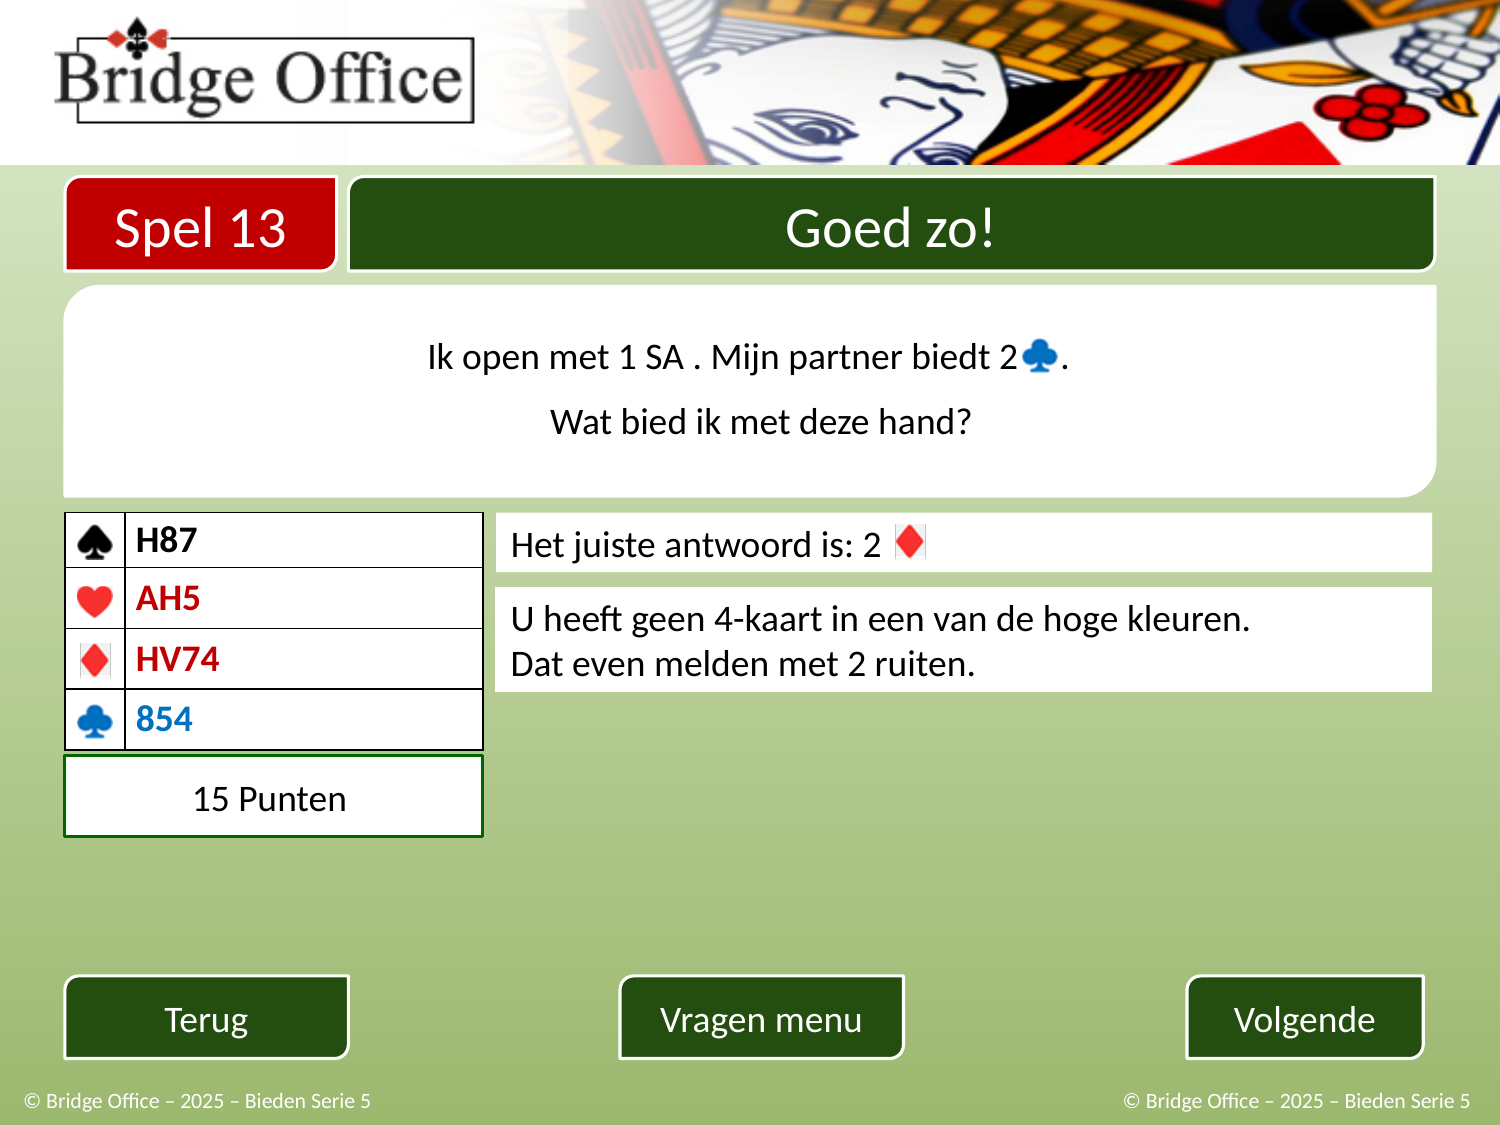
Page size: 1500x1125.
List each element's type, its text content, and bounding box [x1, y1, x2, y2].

table_cell [66, 629, 124, 688]
text_box © Bridge Office – 2025 – Bieden Serie 5 [8, 1079, 393, 1121]
picture [0, 0, 1500, 166]
text_box Wat bied ik met deze hand? [528, 389, 995, 450]
text_box Terug [63, 974, 350, 1061]
table_cell HV74 [126, 629, 482, 688]
picture [77, 643, 114, 679]
text_box Spel 13 [63, 179, 339, 273]
text_box Volgende [1185, 974, 1425, 1061]
table_cell [66, 690, 124, 749]
table_header [66, 513, 124, 567]
table_cell AH5 [126, 568, 482, 628]
text_box Goed zo! [346, 179, 1437, 273]
text_box Het juiste antwoord is: 2 [496, 512, 1433, 573]
text_box © Bridge Office – 2025 – Bieden Serie 5 [1107, 1079, 1500, 1121]
picture [77, 524, 114, 561]
picture [77, 585, 114, 618]
text_box U heeft geen 4-kaart in een van de hoge kleuren. Dat even melden met 2 ruiten. [495, 587, 1432, 692]
table_cell 854 [126, 690, 482, 749]
text_box Ik open met 1 SA . Mijn partner biedt 2 . [394, 324, 1104, 385]
text_box 15 Punten [63, 754, 484, 838]
text_box [63, 284, 1437, 498]
picture [1022, 338, 1059, 374]
picture [892, 524, 928, 561]
table_header H87 [126, 513, 482, 567]
picture [77, 703, 114, 740]
table_cell [66, 568, 124, 628]
text_box Vragen menu [618, 974, 906, 1061]
